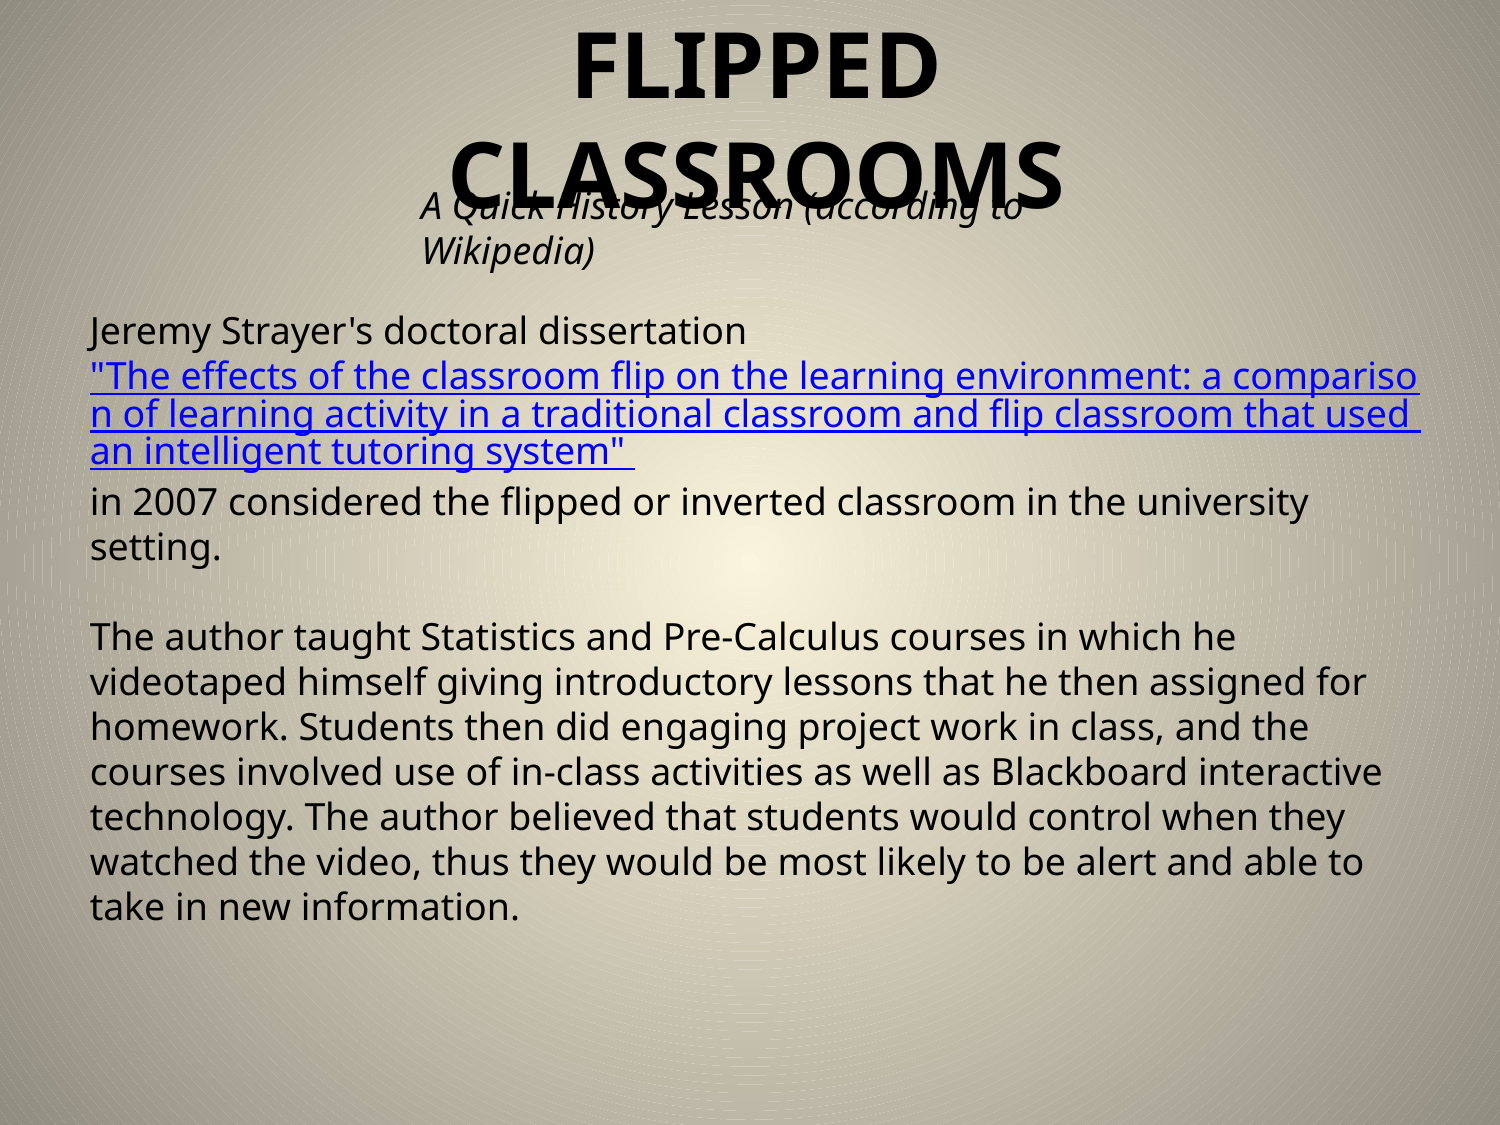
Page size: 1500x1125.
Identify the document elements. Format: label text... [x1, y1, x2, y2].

text_box A Quick History Lesson (according to Wikipedia) [406, 174, 1075, 280]
text_box Jeremy Strayer's doctoral dissertation "The effects of the classroom flip on the learning environment: a comparison of learning activity in a traditional classroom and flip classroom that used an intelligent tutoring system" in 2007 considered the flipped or inverted classroom in the university setting. The author taught Statistics and Pre-Calculus courses in which he videotaped himself giving introductory lessons that he then assigned for homework. Students then did engaging project work in class, and the courses involved use of in-class activities as well as Blackboard interactive technology. The author believed that students would control when they watched the video, thus they would be most likely to be alert and able to take in new information. [74, 299, 1438, 861]
title Flipped Classrooms [306, 0, 1207, 238]
